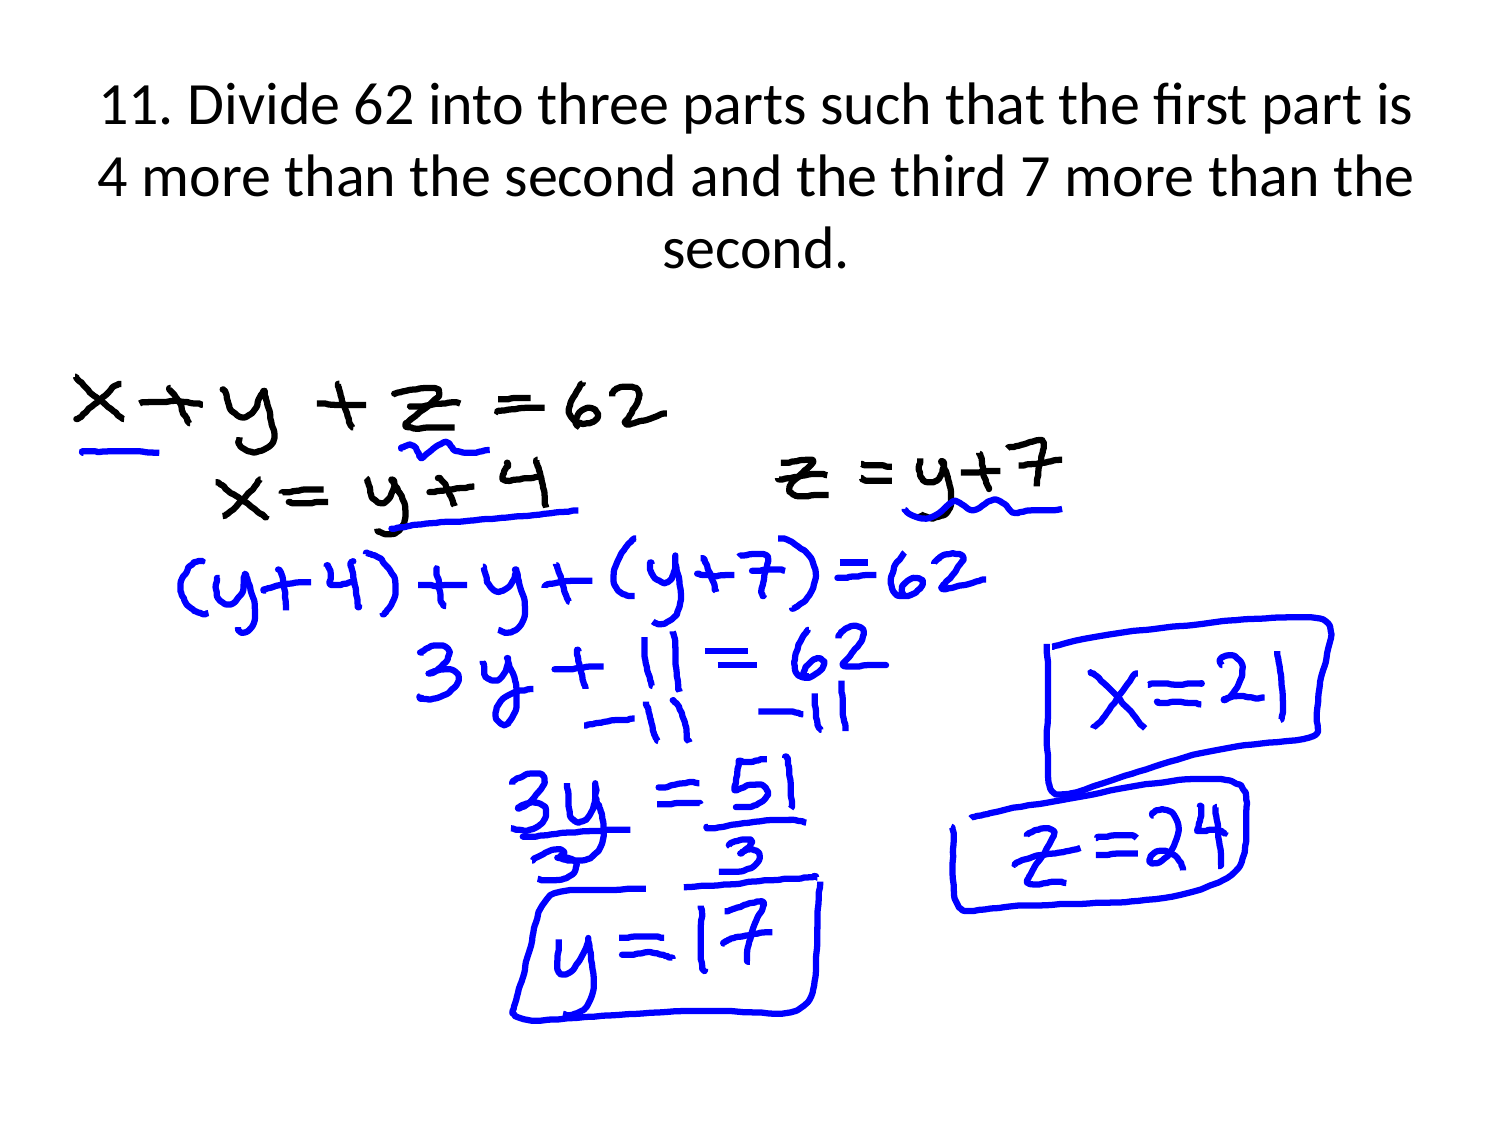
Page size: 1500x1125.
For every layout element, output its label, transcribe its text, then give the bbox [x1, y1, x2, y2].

text_box [758, 710, 804, 716]
text_box [978, 452, 985, 470]
text_box [214, 573, 256, 634]
text_box [960, 470, 1001, 474]
text_box [521, 828, 631, 838]
text_box [168, 387, 191, 424]
text_box [1006, 439, 1045, 464]
text_box [535, 459, 547, 508]
text_box [1045, 616, 1333, 796]
text_box [75, 376, 100, 400]
text_box [288, 501, 329, 505]
text_box [1021, 464, 1041, 487]
text_box [482, 657, 534, 727]
text_box [496, 407, 545, 413]
text_box [221, 388, 276, 454]
text_box [733, 758, 769, 808]
text_box [657, 802, 702, 806]
text_box [861, 463, 892, 468]
text_box [708, 576, 717, 593]
text_box [262, 581, 312, 592]
text_box [837, 624, 887, 668]
text_box [933, 552, 987, 590]
text_box [101, 400, 125, 420]
text_box [643, 637, 654, 687]
text_box [861, 477, 892, 482]
text_box [693, 875, 818, 886]
text_box [780, 459, 814, 475]
text_box [532, 848, 578, 881]
text_box [705, 819, 807, 830]
text_box [793, 629, 826, 679]
text_box [325, 564, 353, 586]
text_box [738, 553, 769, 597]
text_box [567, 382, 599, 428]
text_box [404, 407, 455, 430]
text_box [349, 560, 360, 609]
text_box [671, 699, 691, 743]
text_box [511, 881, 821, 1022]
text_box [437, 477, 448, 489]
text_box [543, 580, 593, 588]
text_box [390, 509, 579, 530]
text_box [282, 588, 287, 611]
text_box [501, 461, 540, 482]
text_box [337, 383, 354, 429]
text_box [836, 574, 877, 579]
text_box [498, 397, 531, 401]
text_box [778, 537, 817, 610]
text_box [777, 473, 828, 481]
text_box [400, 441, 490, 459]
text_box [696, 572, 735, 578]
text_box [180, 400, 203, 406]
text_box [657, 781, 700, 789]
text_box [562, 585, 571, 603]
text_box [553, 665, 604, 671]
text_box [558, 832, 605, 862]
text_box [222, 478, 261, 517]
text_box [139, 400, 179, 405]
text_box [813, 693, 822, 731]
text_box [576, 648, 582, 667]
text_box [393, 387, 440, 405]
text_box [409, 401, 461, 408]
title 11. Divide 62 into three parts such that the first part is 4 more than the second and the third 7 more than the second. [75, 45, 1438, 300]
text_box [179, 560, 209, 616]
text_box [428, 485, 475, 493]
text_box [81, 450, 160, 454]
text_box [718, 838, 761, 873]
text_box [365, 477, 407, 535]
text_box [1018, 459, 1063, 467]
text_box [316, 402, 342, 406]
text_box [918, 458, 952, 508]
text_box [889, 552, 924, 597]
text_box [645, 701, 659, 742]
text_box [243, 500, 267, 519]
text_box [75, 383, 122, 420]
text_box [930, 509, 951, 520]
text_box [788, 477, 829, 498]
text_box [280, 488, 324, 494]
text_box [751, 568, 786, 572]
text_box [277, 568, 285, 583]
text_box [215, 481, 241, 499]
text_box [584, 717, 635, 727]
text_box [671, 631, 681, 692]
text_box [418, 644, 460, 701]
text_box [435, 567, 447, 607]
text_box [612, 537, 637, 597]
text_box [903, 498, 1063, 520]
text_box [982, 473, 990, 490]
text_box [950, 778, 1248, 912]
text_box [579, 669, 587, 689]
text_box [510, 772, 547, 832]
text_box [482, 565, 526, 634]
text_box [700, 557, 711, 574]
text_box [649, 554, 682, 625]
text_box [840, 680, 847, 732]
text_box [611, 385, 667, 426]
text_box [446, 491, 456, 507]
text_box [555, 563, 563, 581]
text_box [365, 551, 397, 616]
text_box [784, 755, 793, 809]
text_box [560, 782, 605, 832]
